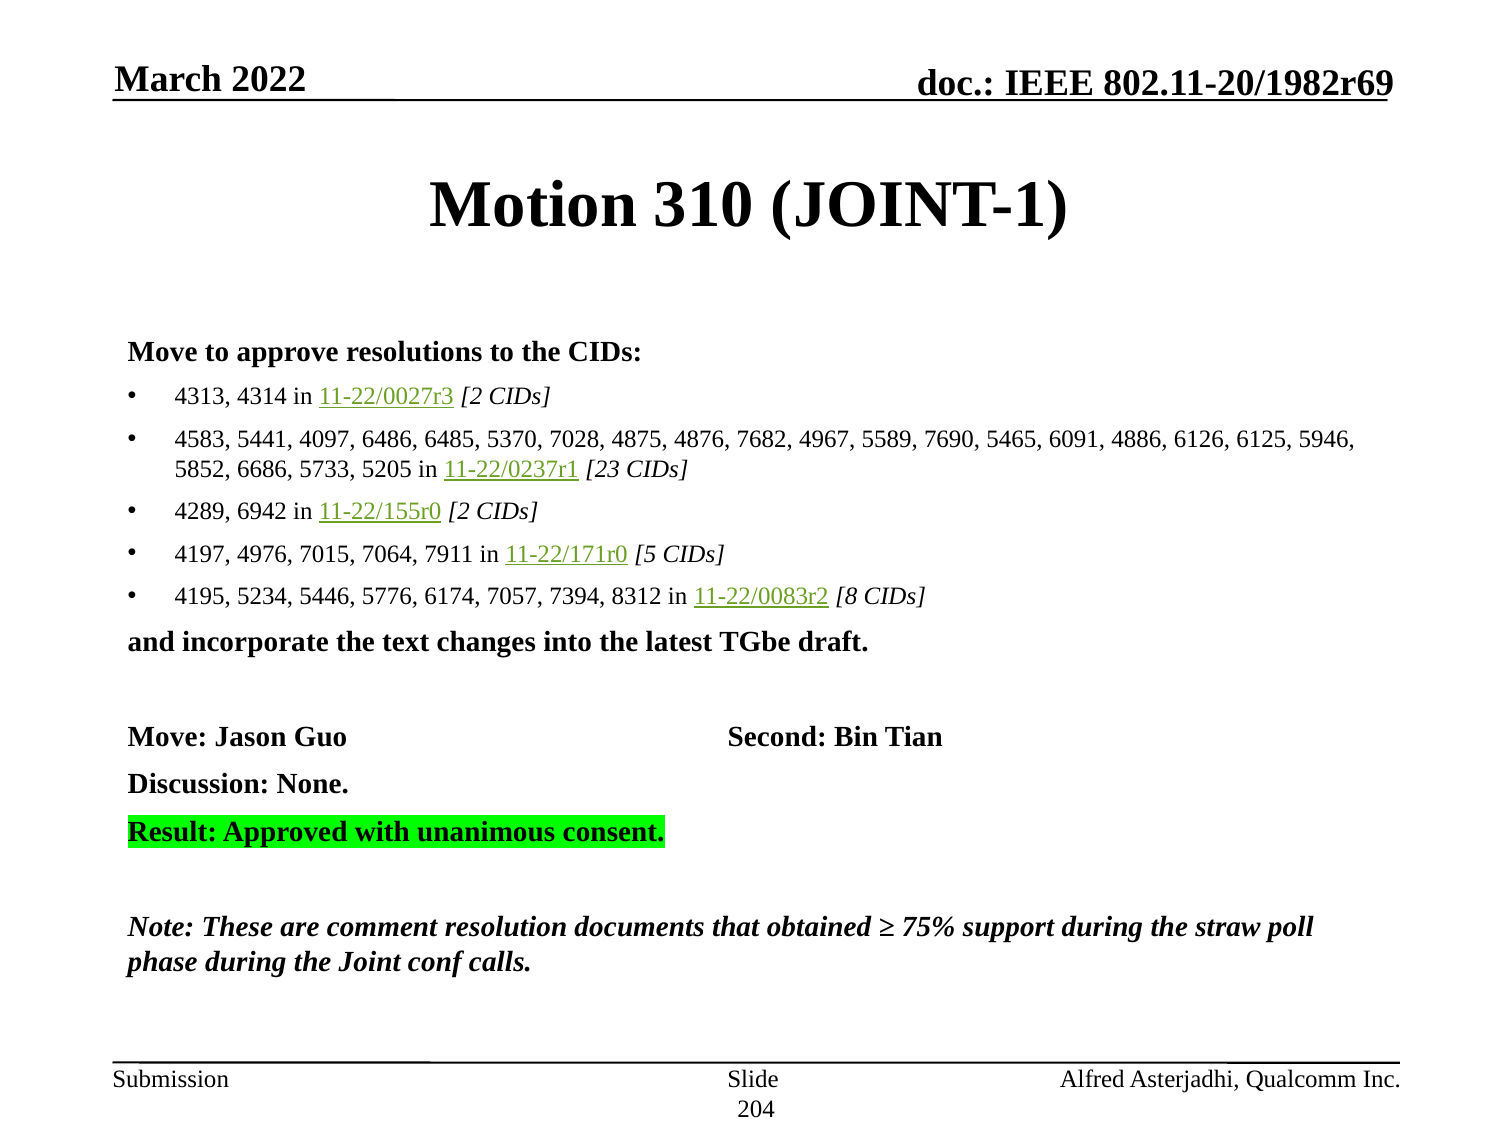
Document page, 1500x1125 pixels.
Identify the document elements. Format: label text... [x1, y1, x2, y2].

list Move to approve resolutions to the CIDs: 4313, 4314 in 11-22/0027r3 [2 CIDs] 4583, 5441, 4097, 6486, 6485, 5370, 7028, 4875, 4876, 7682, 4967, 5589, 7690, 5465, 6091, 4886, 6126, 6125, 5946, 5852, 6686, 5733, 5205 in 11-22/0237r1 [23 CIDs] 4289, 6942 in 11-22/155r0 [2 CIDs] 4197, 4976, 7015, 7064, 7911 in 11-22/171r0 [5 CIDs] 4195, 5234, 5446, 5776, 6174, 7057, 7394, 8312 in 11-22/0083r2 [8 CIDs] and incorporate the text changes into the latest TGbe draft. Move: Jason Guo Second: Bin Tian Discussion: None. Result: Approved with unanimous consent. Note: These are comment resolution documents that obtained ≥ 75% support during the straw poll phase during the Joint conf calls. [112, 324, 1388, 1063]
slide_number Slide 204 [712, 1061, 800, 1123]
footer Alfred Asterjadhi, Qualcomm Inc. [878, 1061, 1402, 1093]
title Motion 310 (JOINT-1) [112, 112, 1388, 288]
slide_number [114, 54, 423, 100]
